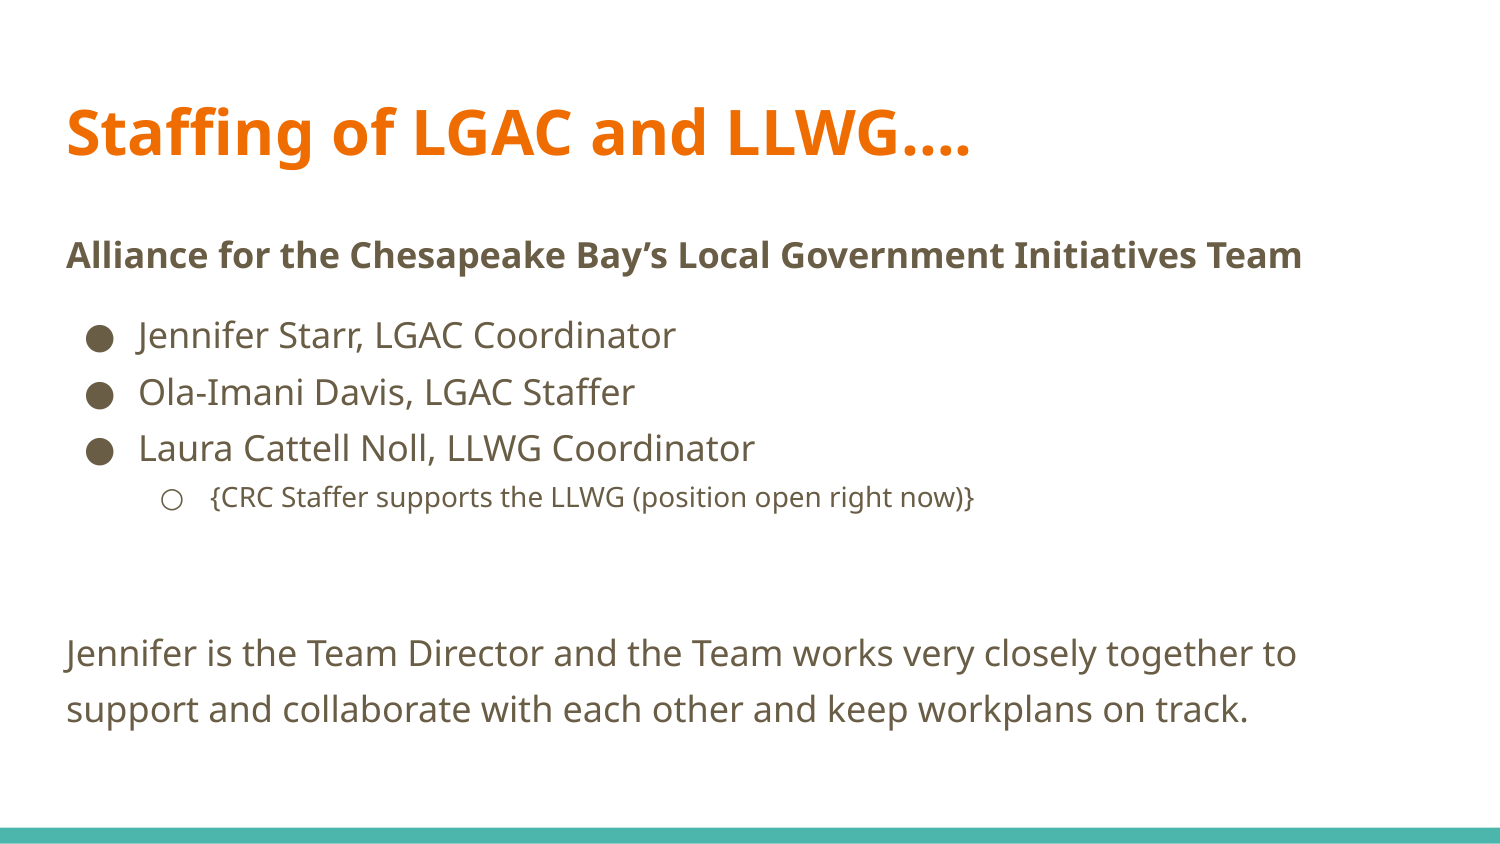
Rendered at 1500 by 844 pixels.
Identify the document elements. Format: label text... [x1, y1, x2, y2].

title Staffing of LGAC and LLWG…. [51, 72, 1449, 189]
list Alliance for the Chesapeake Bay’s Local Government Initiatives Team Jennifer Starr, LGAC Coordinator Ola-Imani Davis, LGAC Staffer Laura Cattell Noll, LLWG Coordinator {CRC Staffer supports the LLWG (position open right now)} Jennifer is the Team Director and the Team works very closely together to support and collaborate with each other and keep workplans on track. [51, 207, 1449, 750]
